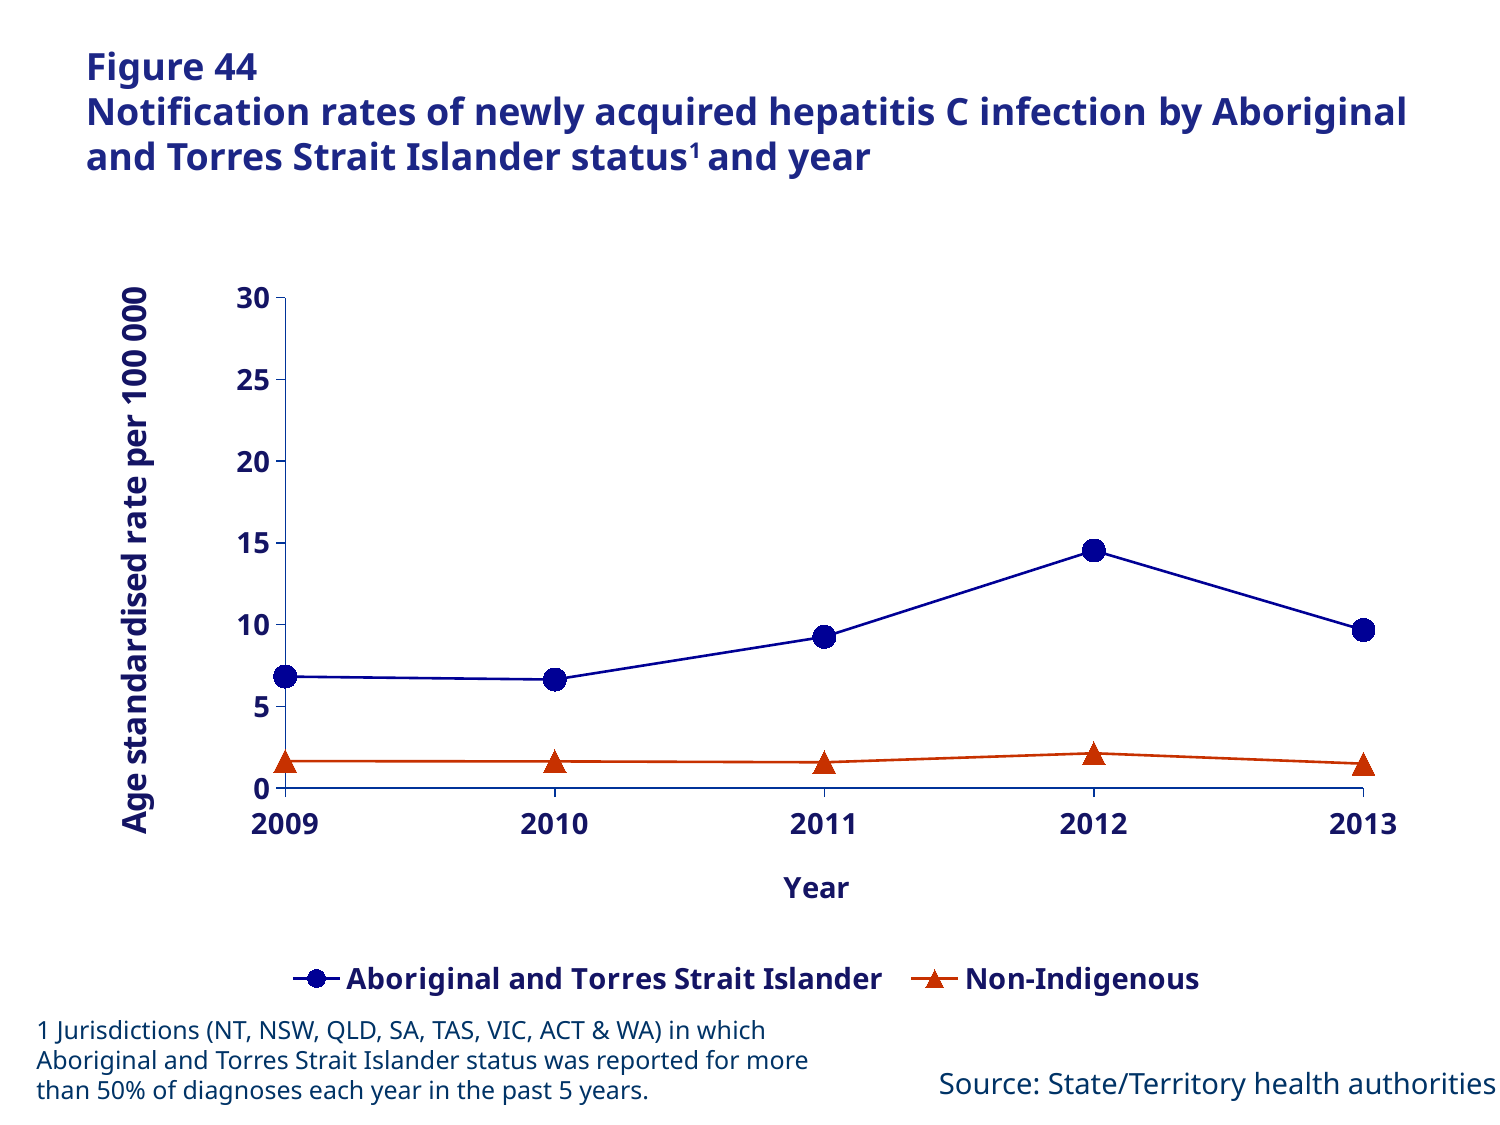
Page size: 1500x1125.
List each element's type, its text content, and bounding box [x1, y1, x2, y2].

text_box 1 Jurisdictions (NT, NSW, QLD, SA, TAS, VIC, ACT & WA) in which Aboriginal and Torres Strait Islander status was reported for more than 50% of diagnoses each year in the past 5 years. [21, 1007, 858, 1112]
text_box Source: State/Territory health authorities [924, 1058, 1500, 1108]
chart [74, 262, 1426, 1006]
title Figure 44 Notification rates of newly acquired hepatitis C infection by Aboriginal and Torres Strait Islander status1 and year [70, 35, 1446, 225]
